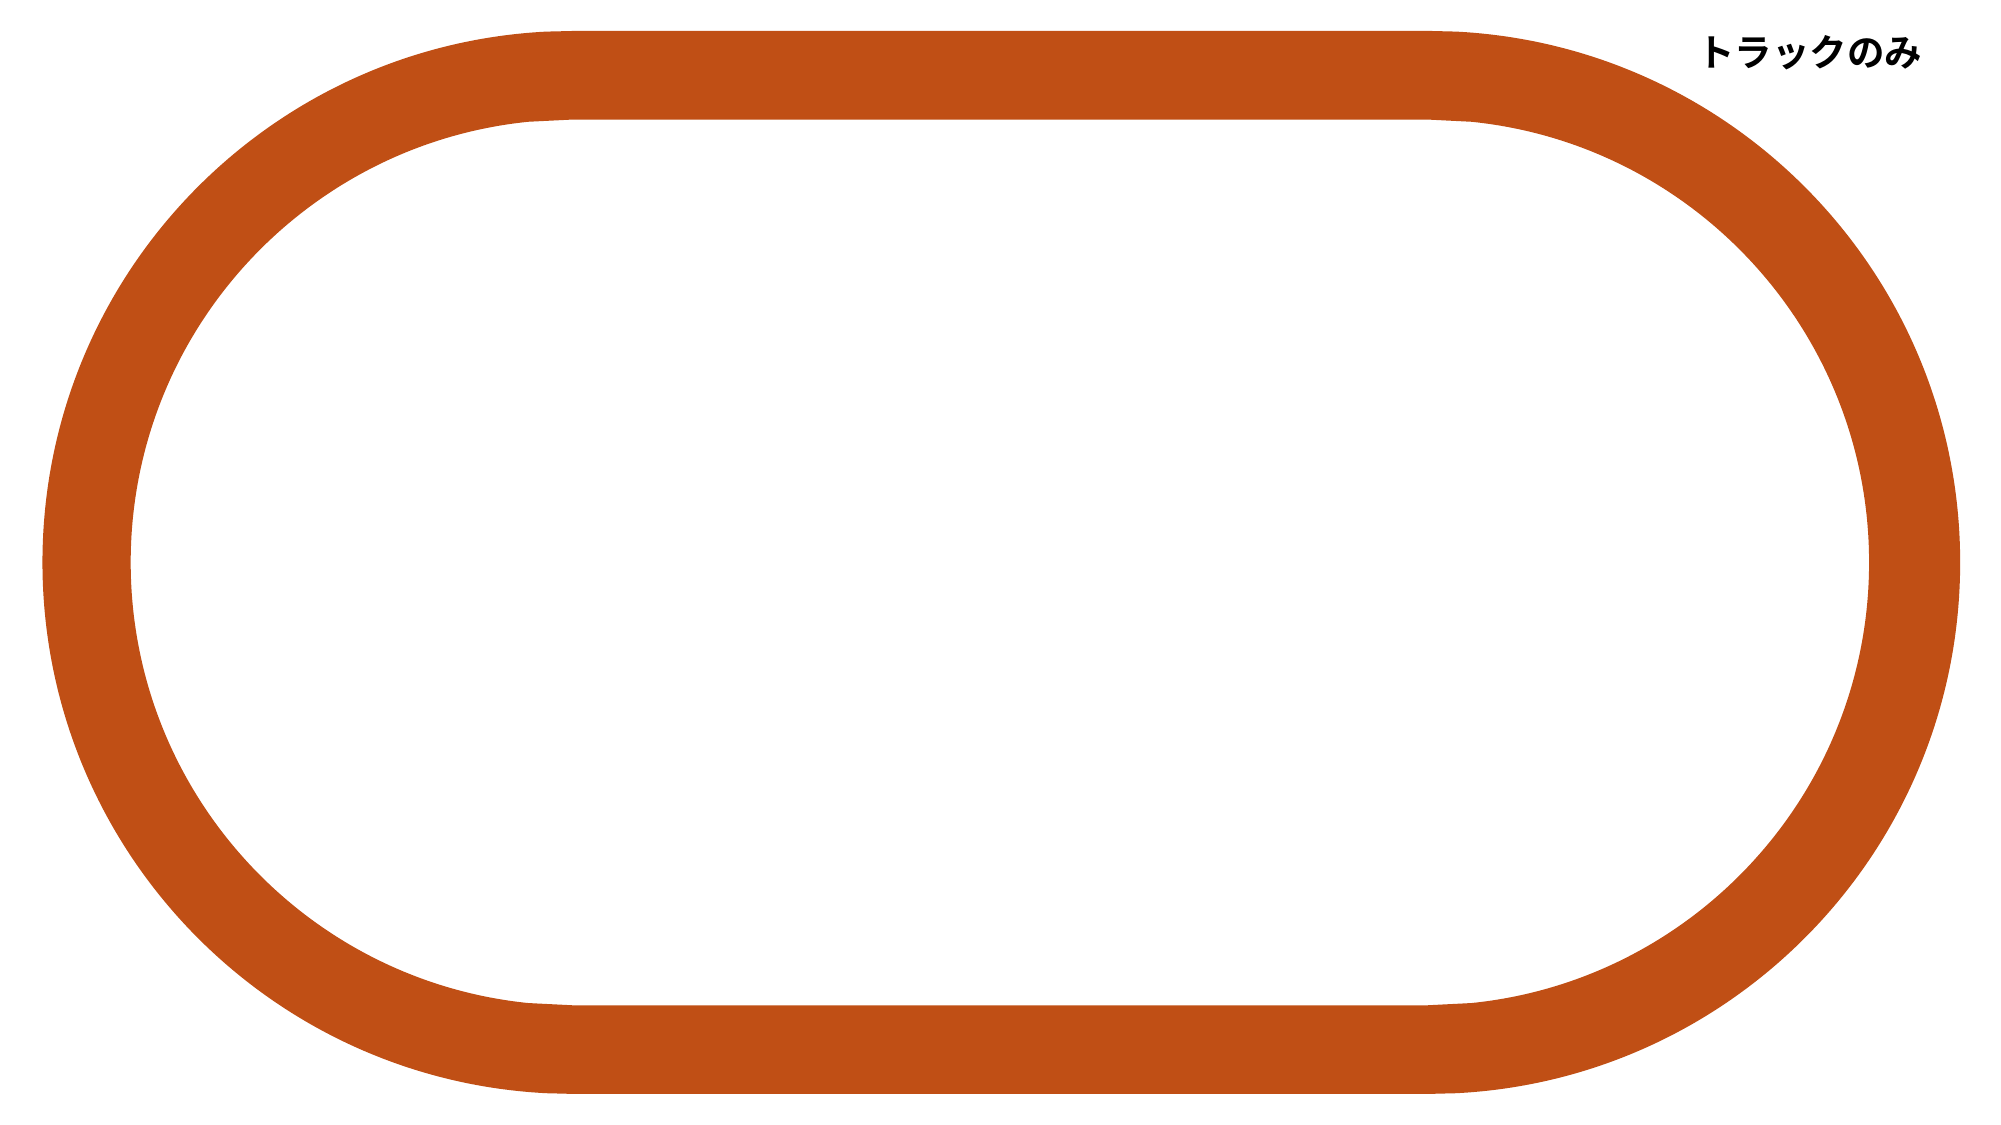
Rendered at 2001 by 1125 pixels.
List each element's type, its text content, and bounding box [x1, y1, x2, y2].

text_box トラックのみ [1682, 21, 1964, 81]
text_box [40, 29, 1962, 1096]
